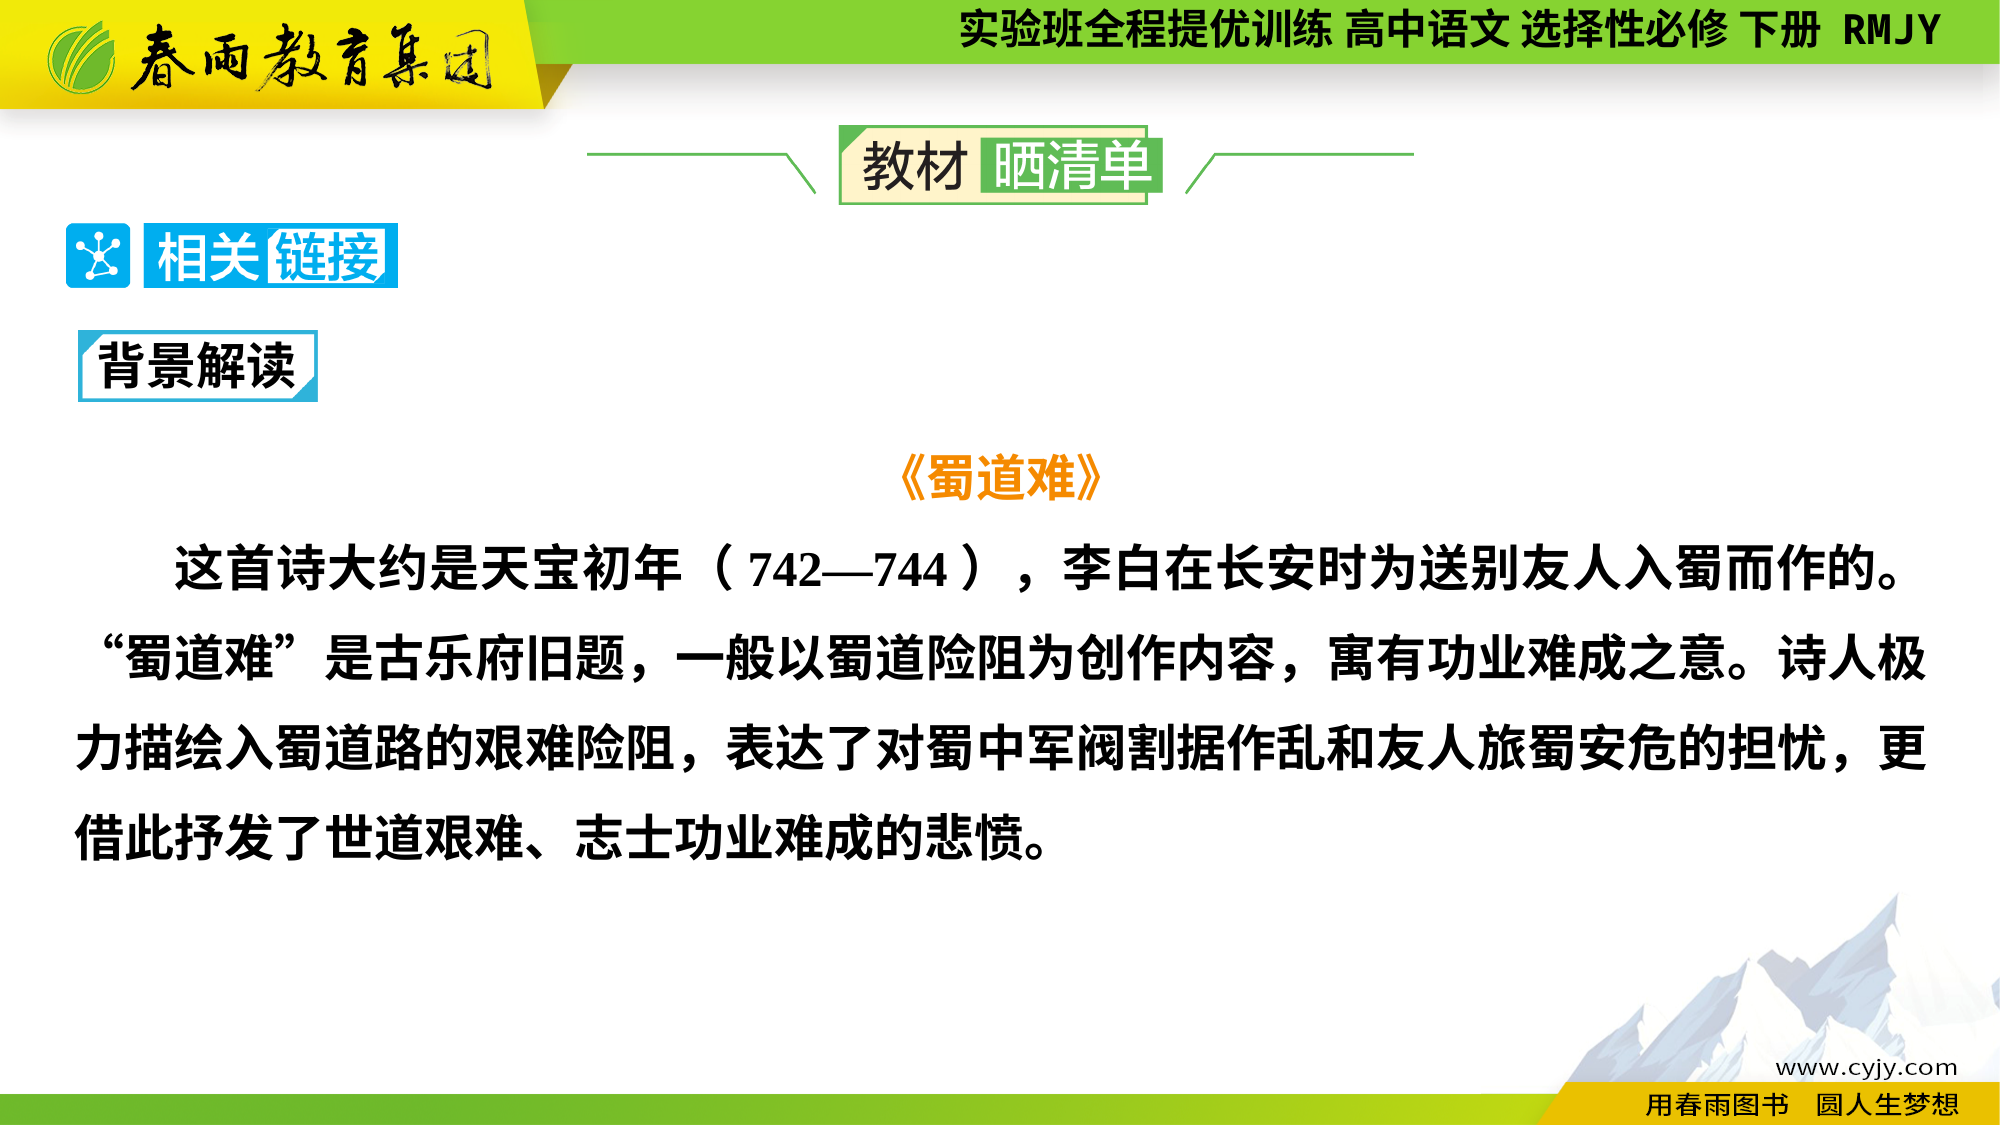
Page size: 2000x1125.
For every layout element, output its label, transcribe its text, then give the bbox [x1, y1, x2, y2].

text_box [78, 326, 319, 404]
picture [0, 0, 2000, 1125]
list 《蜀道难》 这首诗大约是天宝初年（742—744），李白在长安时为送别友人入蜀而作的。“蜀道难”是古乐府旧题，一般以蜀道险阻为创作内容，寓有功业难成之意。诗人极力描绘入蜀道路的艰难险阻，表达了对蜀中军阀割据作乱和友人旅蜀安危的担忧，更借此抒发了世道艰难、志士功业难成的悲愤。 [59, 408, 1944, 879]
